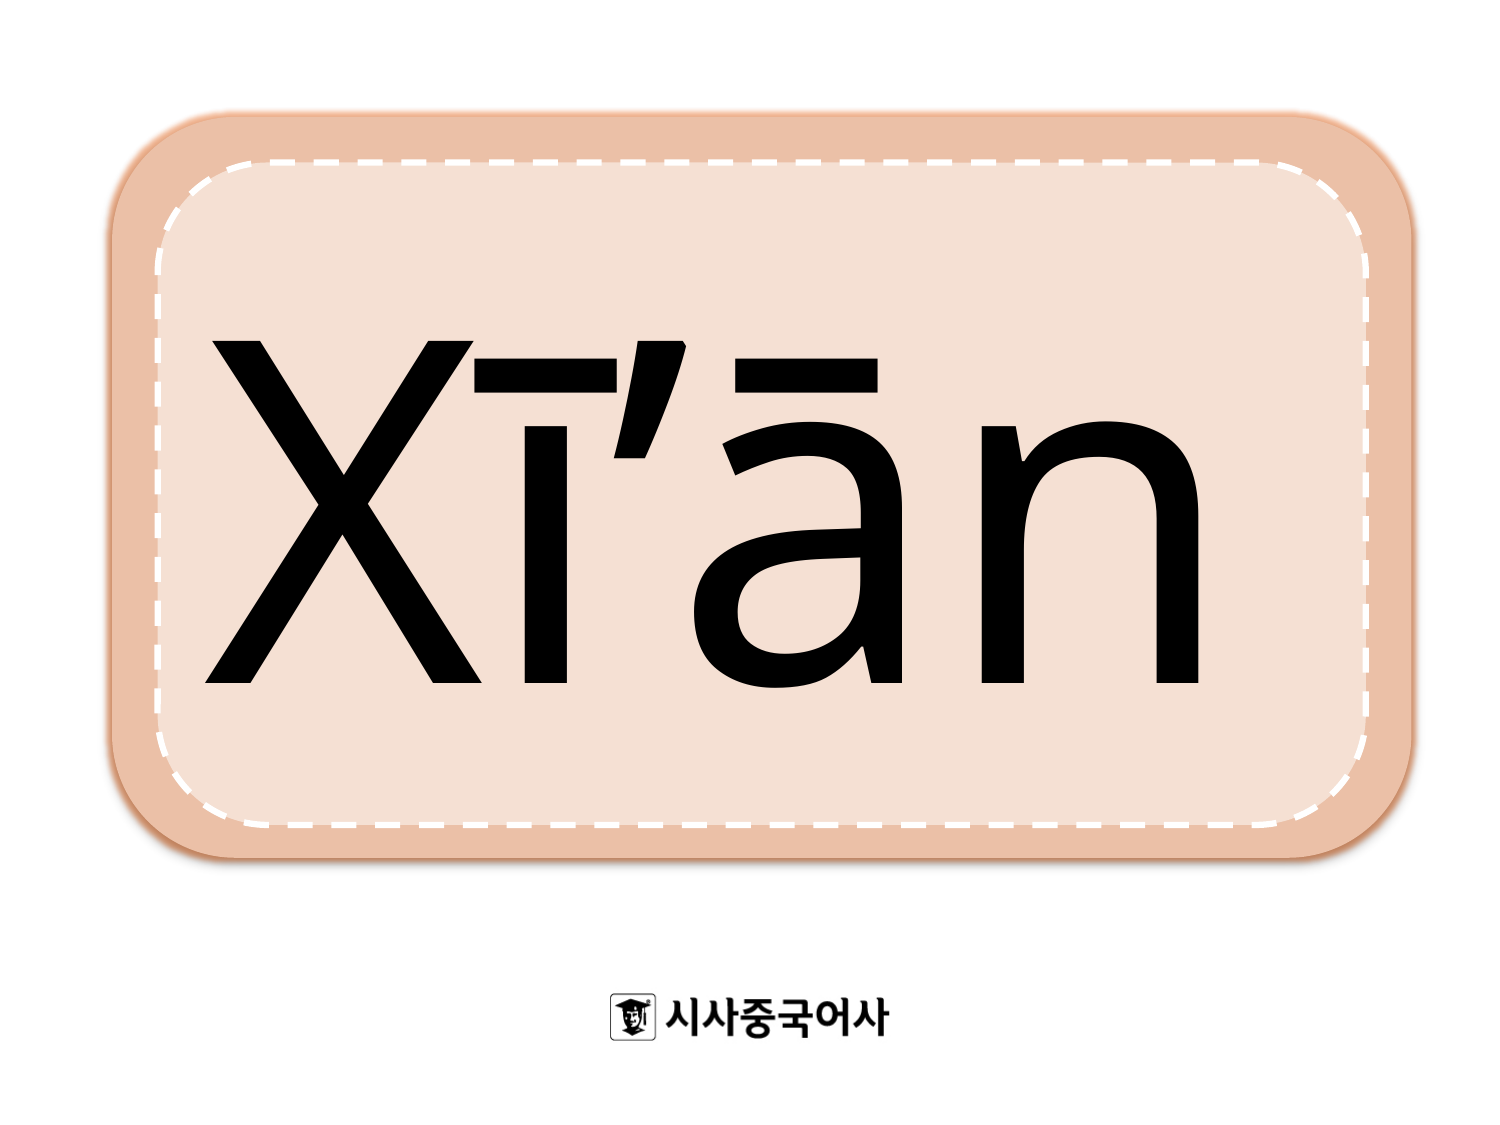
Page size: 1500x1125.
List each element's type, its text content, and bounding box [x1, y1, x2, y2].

picture [602, 987, 898, 1047]
text_box Xī’ān [162, 160, 1371, 824]
